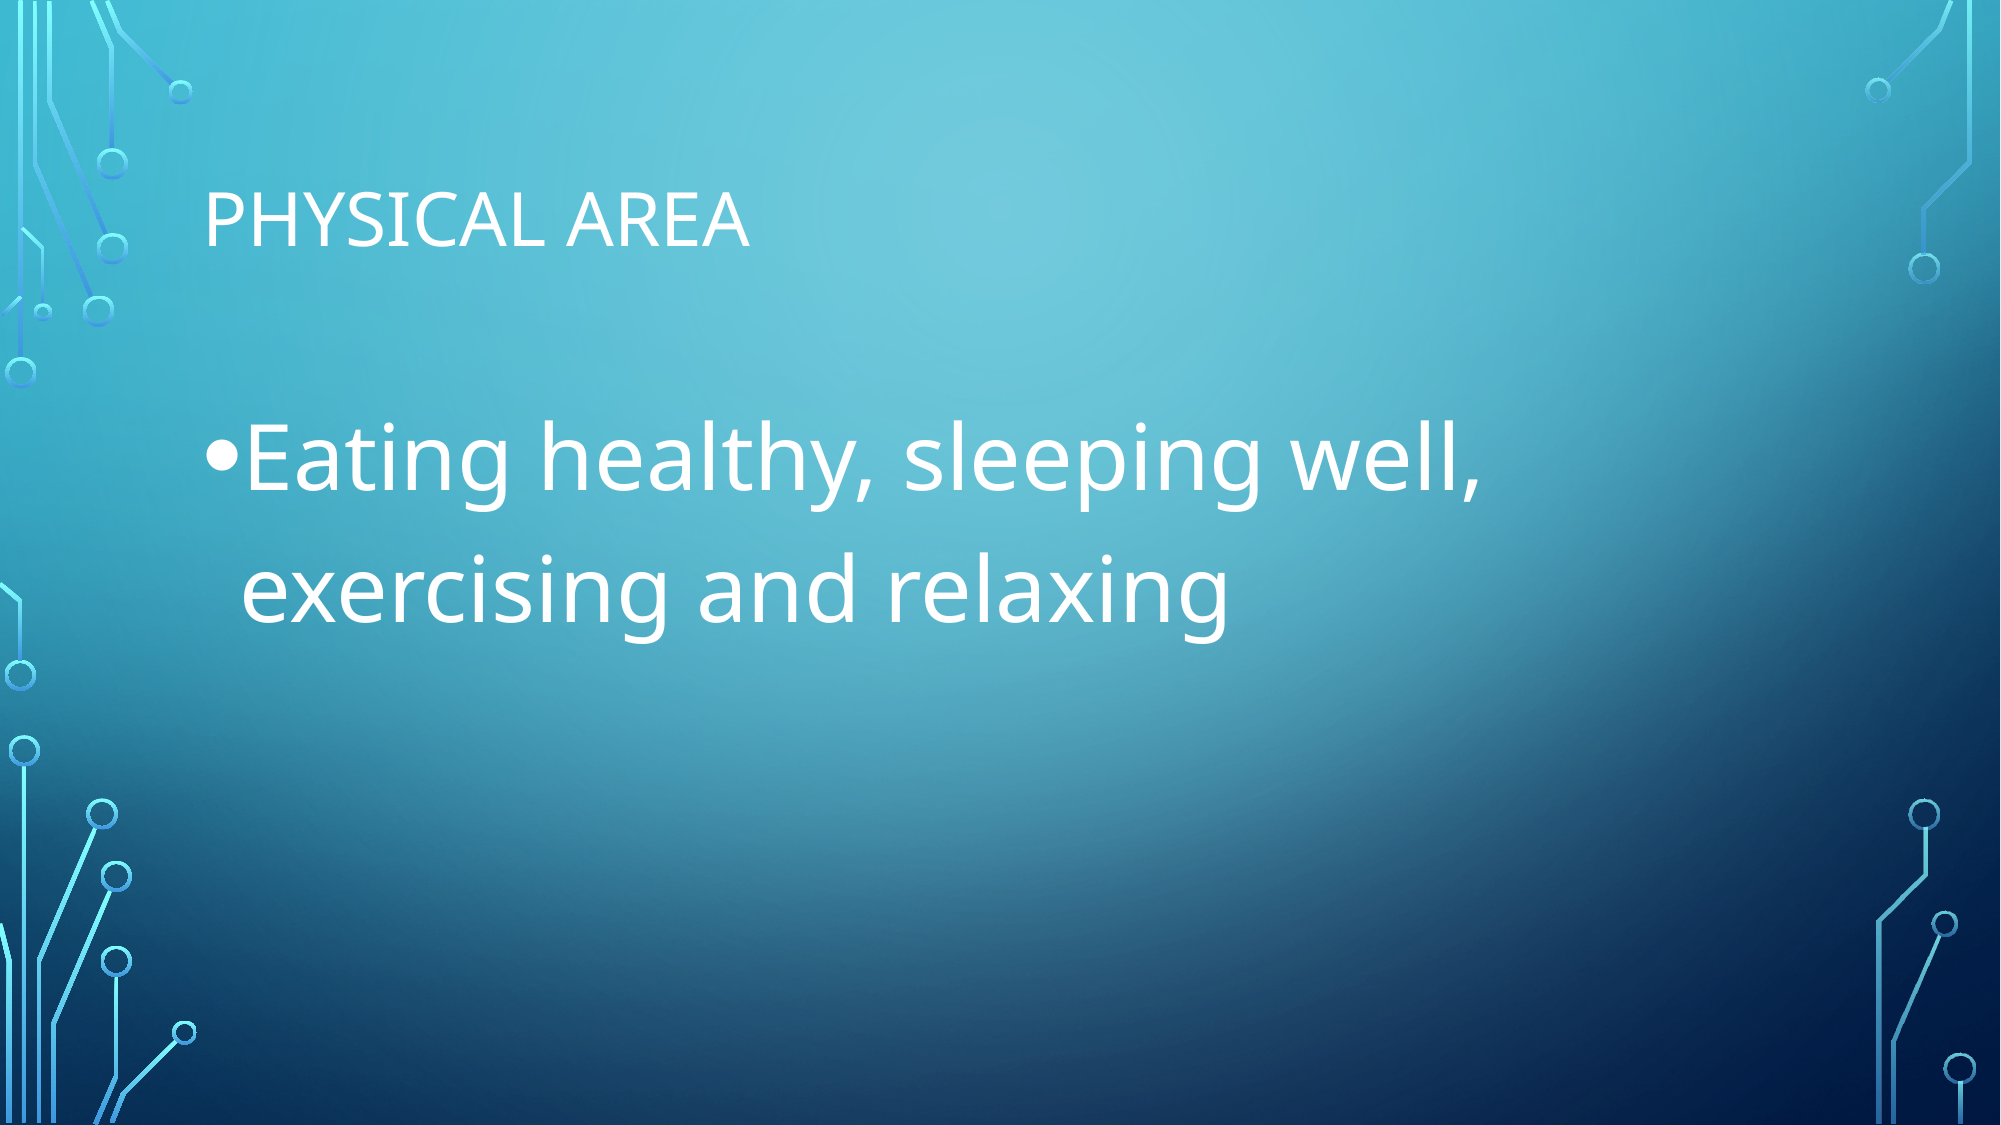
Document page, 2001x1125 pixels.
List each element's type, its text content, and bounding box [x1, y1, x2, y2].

list Eating healthy, sleeping well, exercising and relaxing [187, 369, 1813, 950]
title Physical area [187, 101, 1813, 344]
